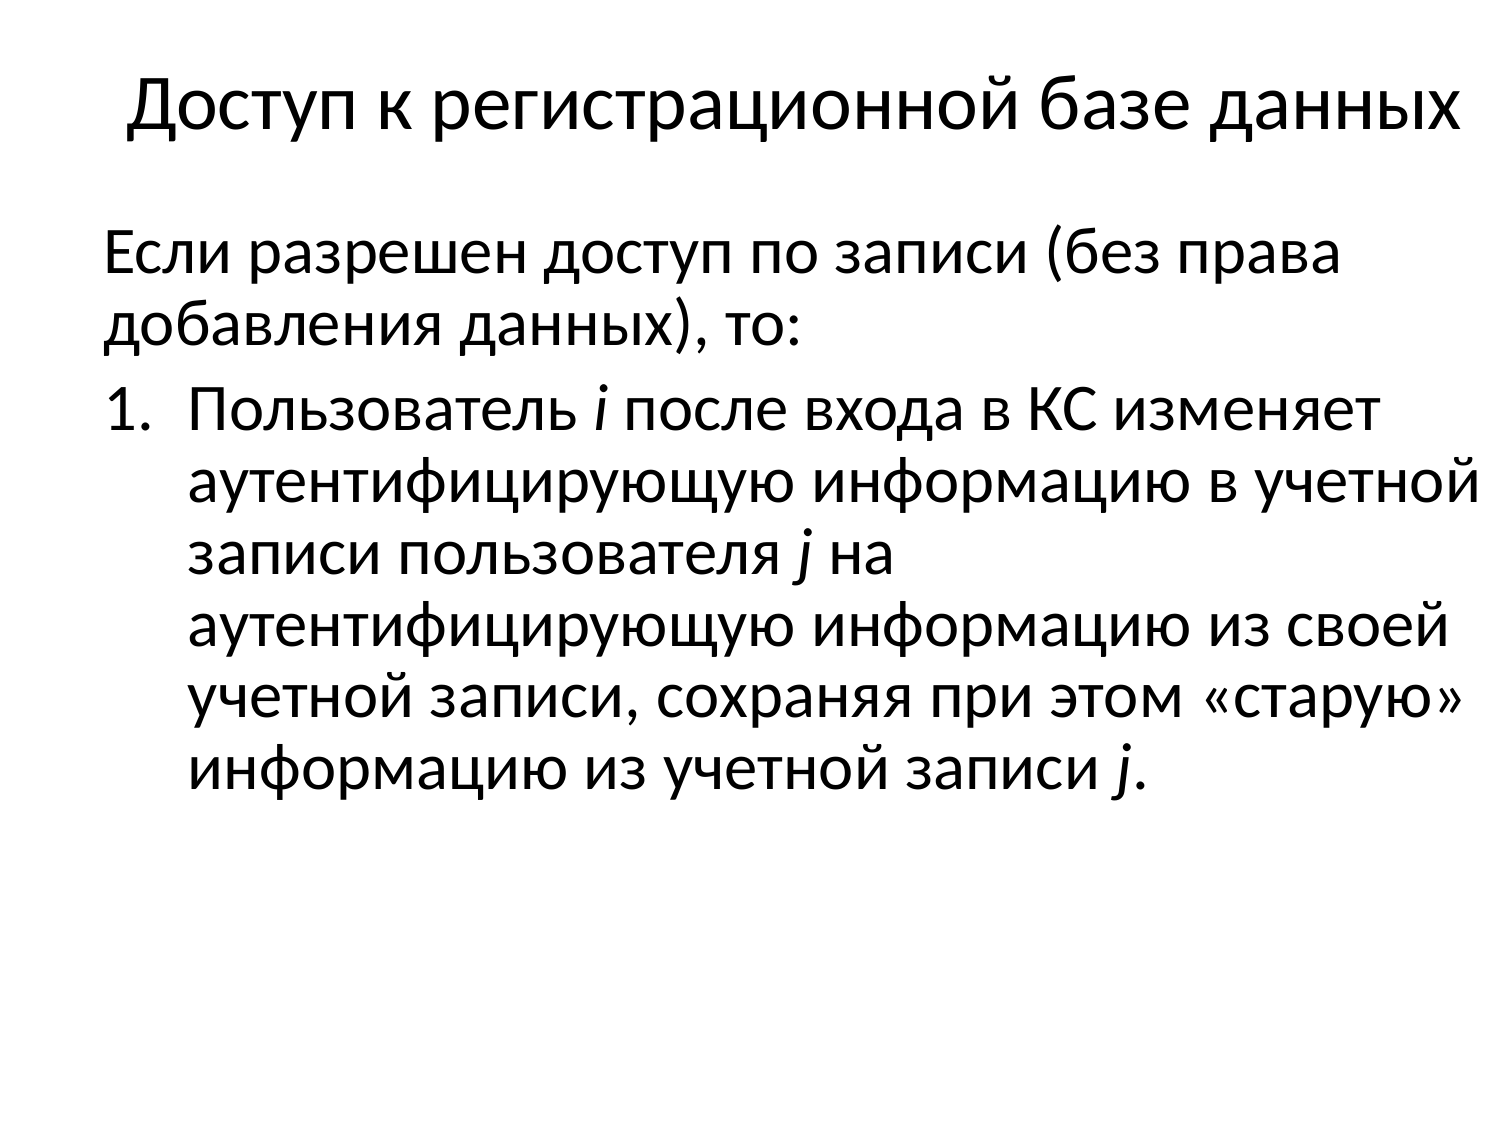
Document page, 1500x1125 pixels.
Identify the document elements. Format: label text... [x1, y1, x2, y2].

list Если разрешен доступ по записи (без права добавления данных), то: Пользователь i после входа в КС изменяет аутентифицирующую информацию в учетной записи пользователя j на аутентифицирующую информацию из своей учетной записи, сохраняя при этом «старую» информацию из учетной записи j. [88, 208, 1500, 1125]
title Доступ к регистрационной базе данных [88, 0, 1500, 197]
